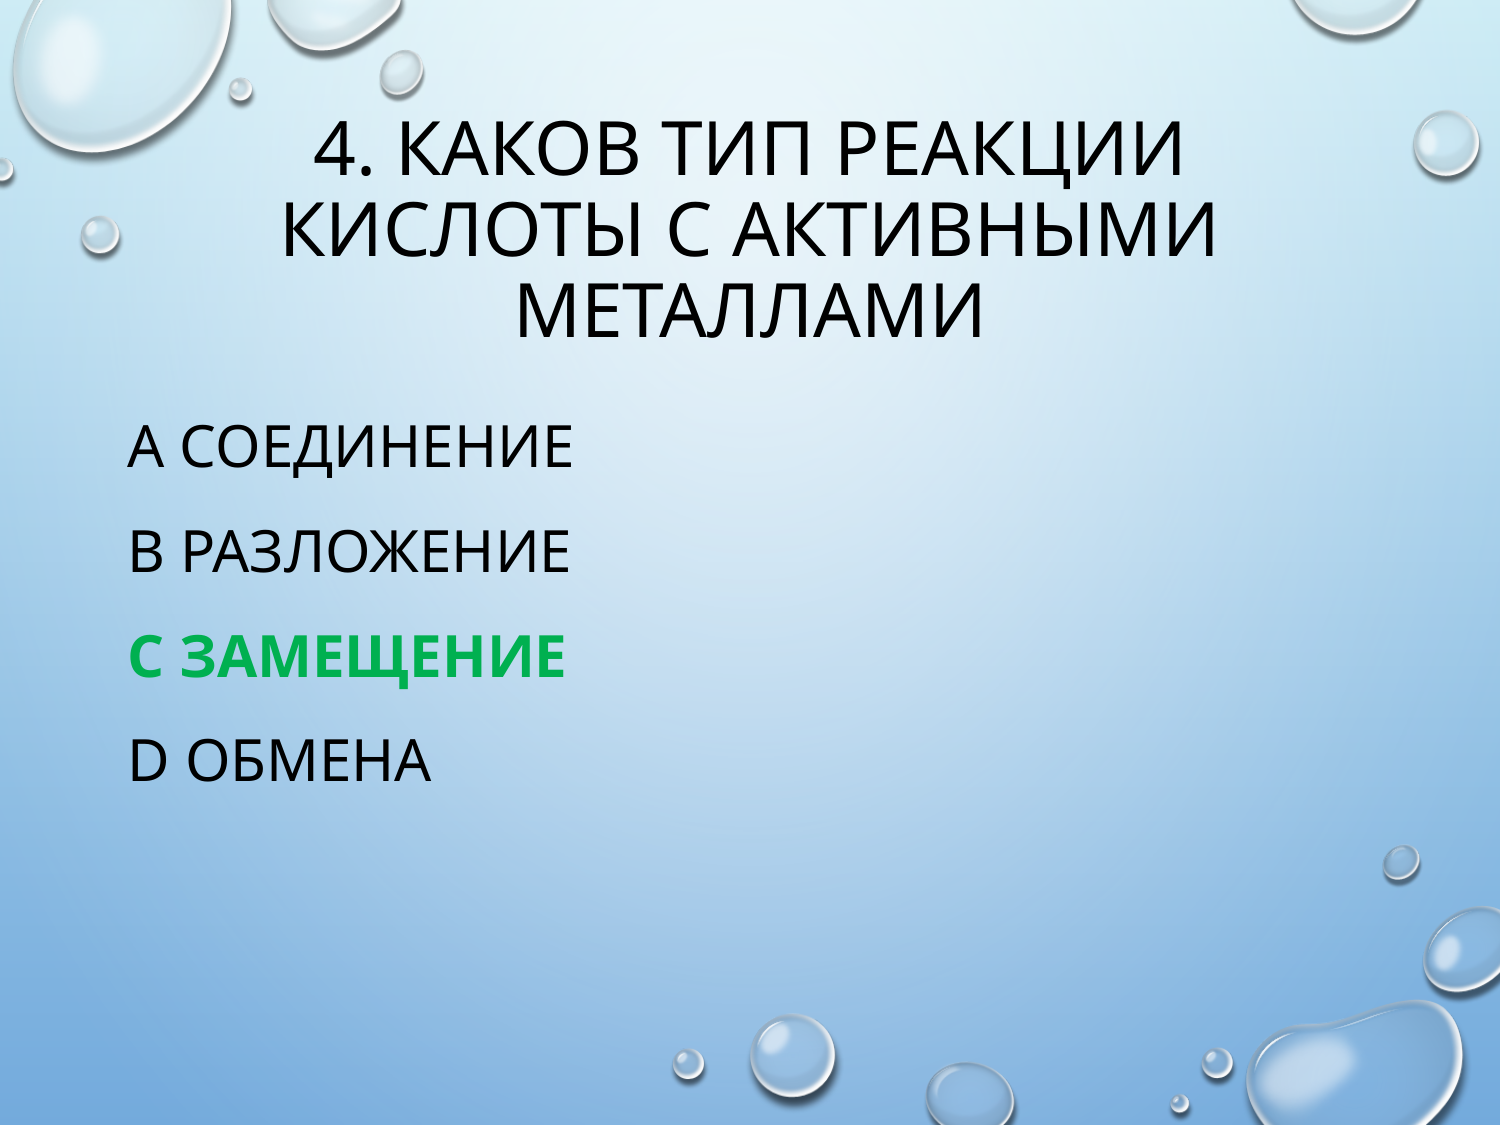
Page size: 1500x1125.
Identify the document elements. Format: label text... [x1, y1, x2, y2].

title 4. Каков тип реакции кислоты с активными металлами [112, 101, 1388, 364]
list А Соединение B разложение C замещение D обмена [112, 388, 1388, 950]
picture [0, 0, 1500, 1125]
